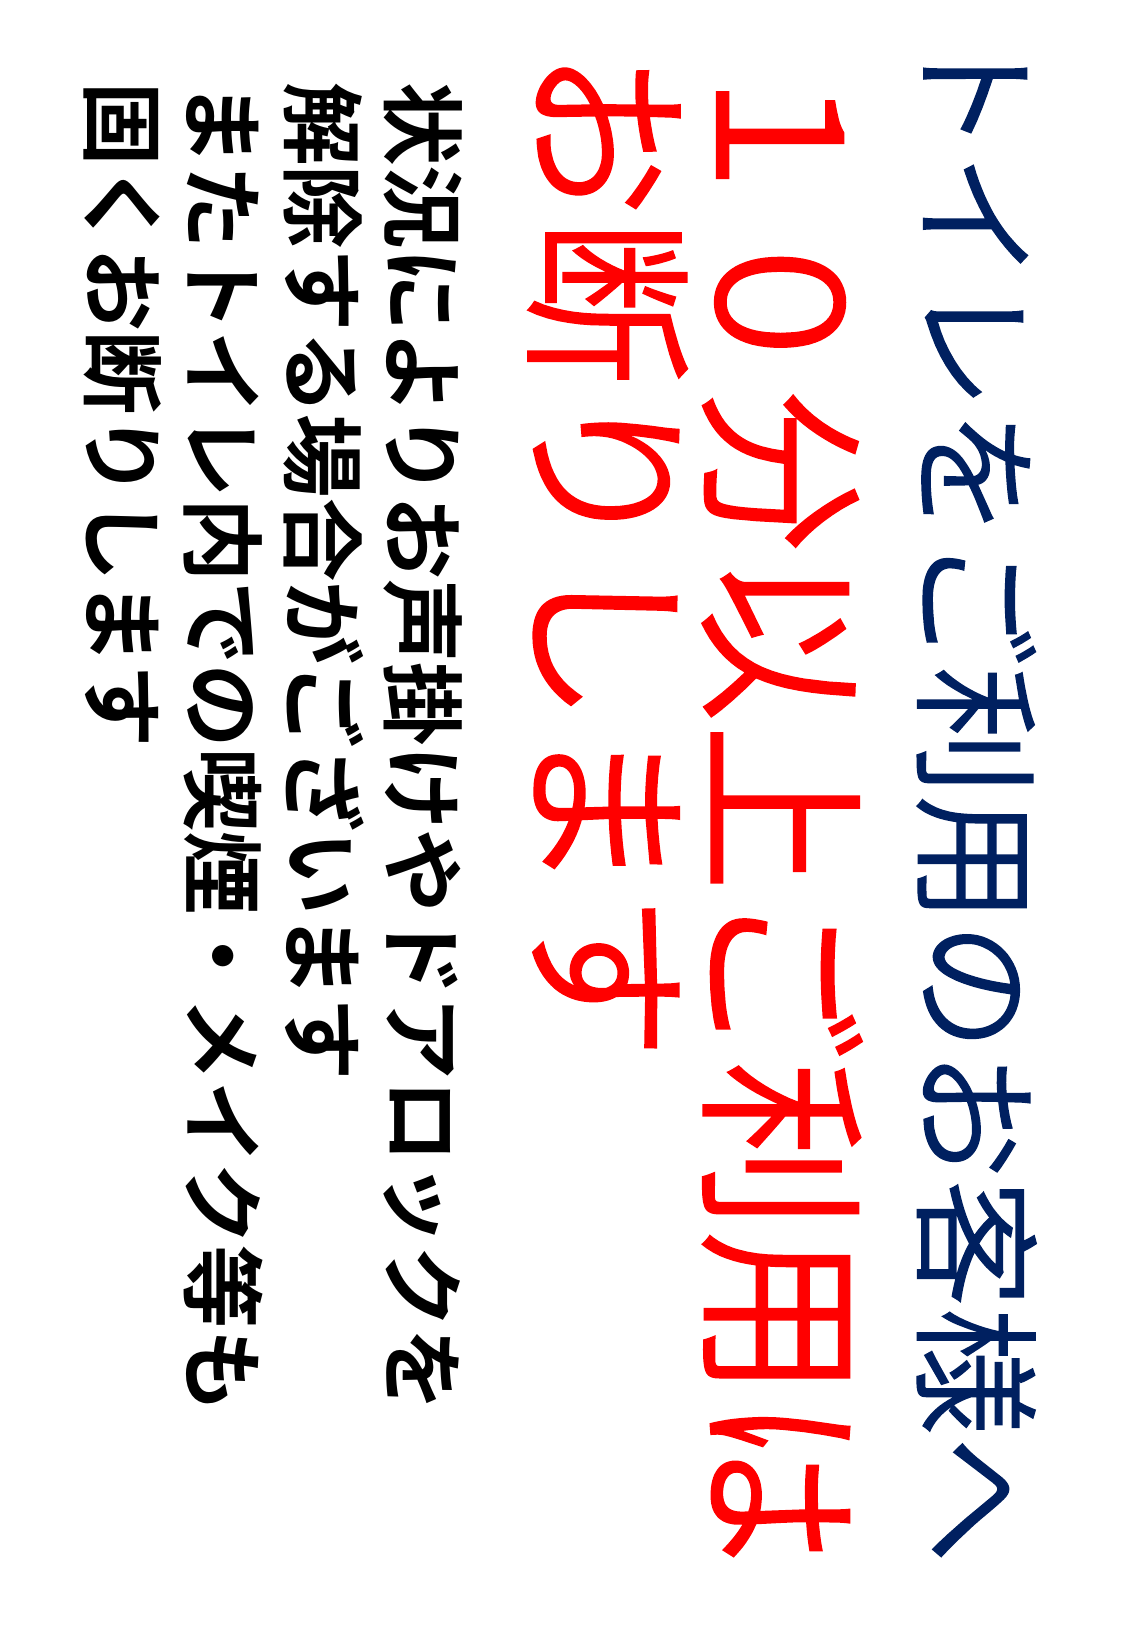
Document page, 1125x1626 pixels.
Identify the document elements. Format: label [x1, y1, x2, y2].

text_box [47, 66, 1038, 1558]
